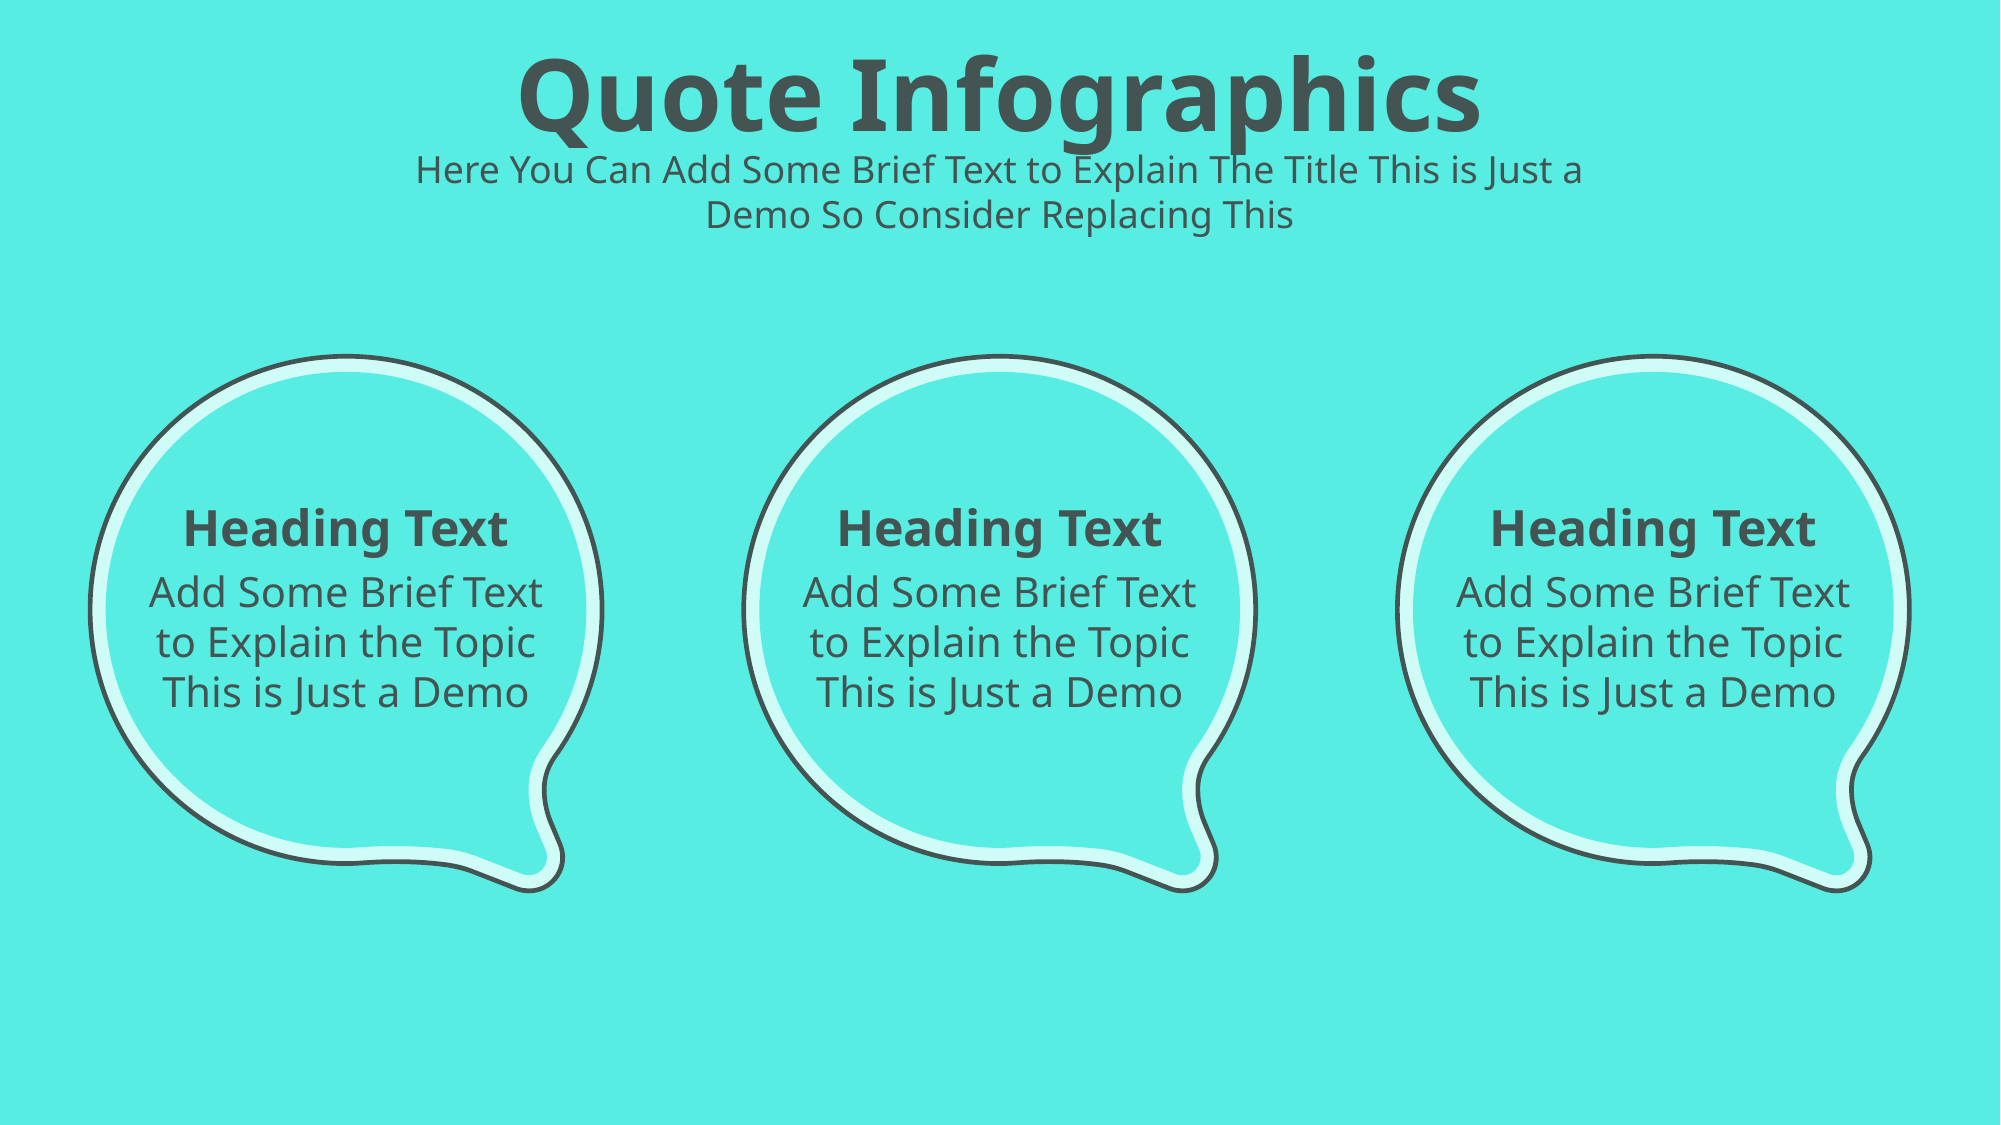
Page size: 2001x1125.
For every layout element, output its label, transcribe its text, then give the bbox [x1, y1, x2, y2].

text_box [87, 353, 605, 894]
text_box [777, 489, 1223, 776]
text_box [1395, 353, 1912, 894]
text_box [741, 353, 1259, 894]
text_box Quote Infographics [416, 23, 1584, 138]
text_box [123, 489, 569, 776]
text_box Here You Can Add Some Brief Text to Explain The Title This is Just a Demo So Consider Replacing This [345, 138, 1655, 244]
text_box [1430, 489, 1876, 776]
